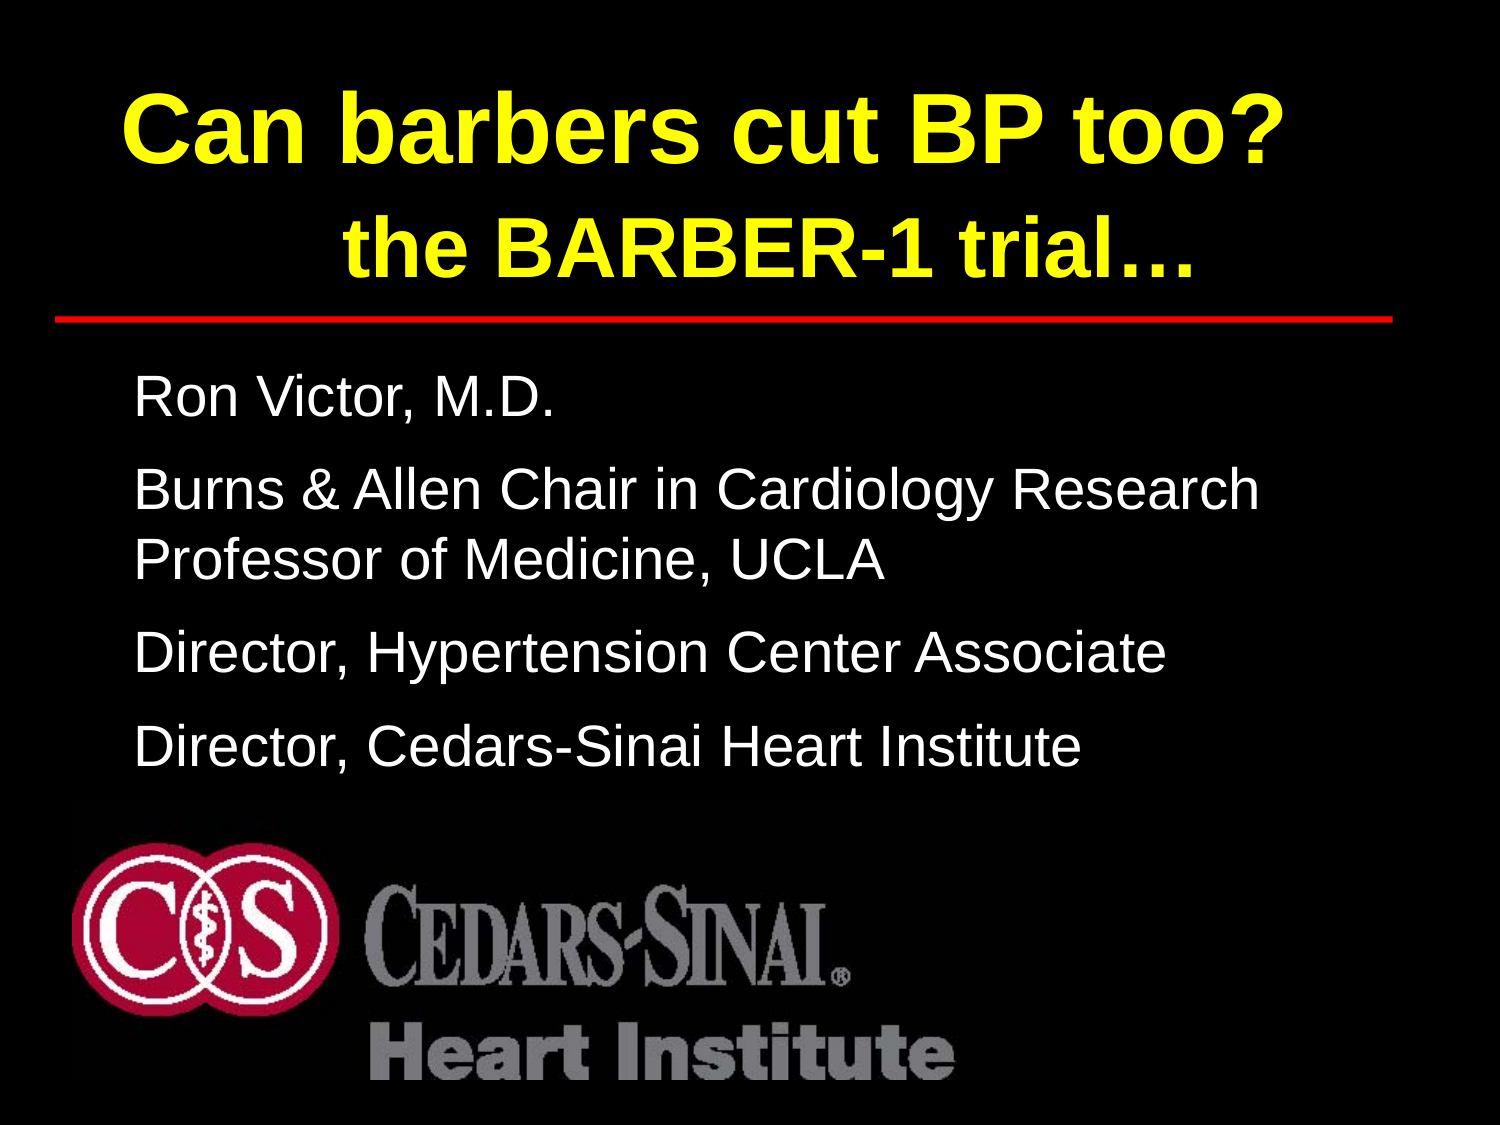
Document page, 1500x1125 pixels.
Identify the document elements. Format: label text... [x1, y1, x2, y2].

title Can barbers cut BP too? the BARBER-1 trial… [112, 65, 1388, 307]
picture [72, 799, 1053, 1081]
subtitle Ron Victor, M.D. Burns & Allen Chair in Cardiology Research Professor of Medicine, UCLA Director, Hypertension Center Associate Director, Cedars-Sinai Heart Institute [57, 349, 1339, 872]
